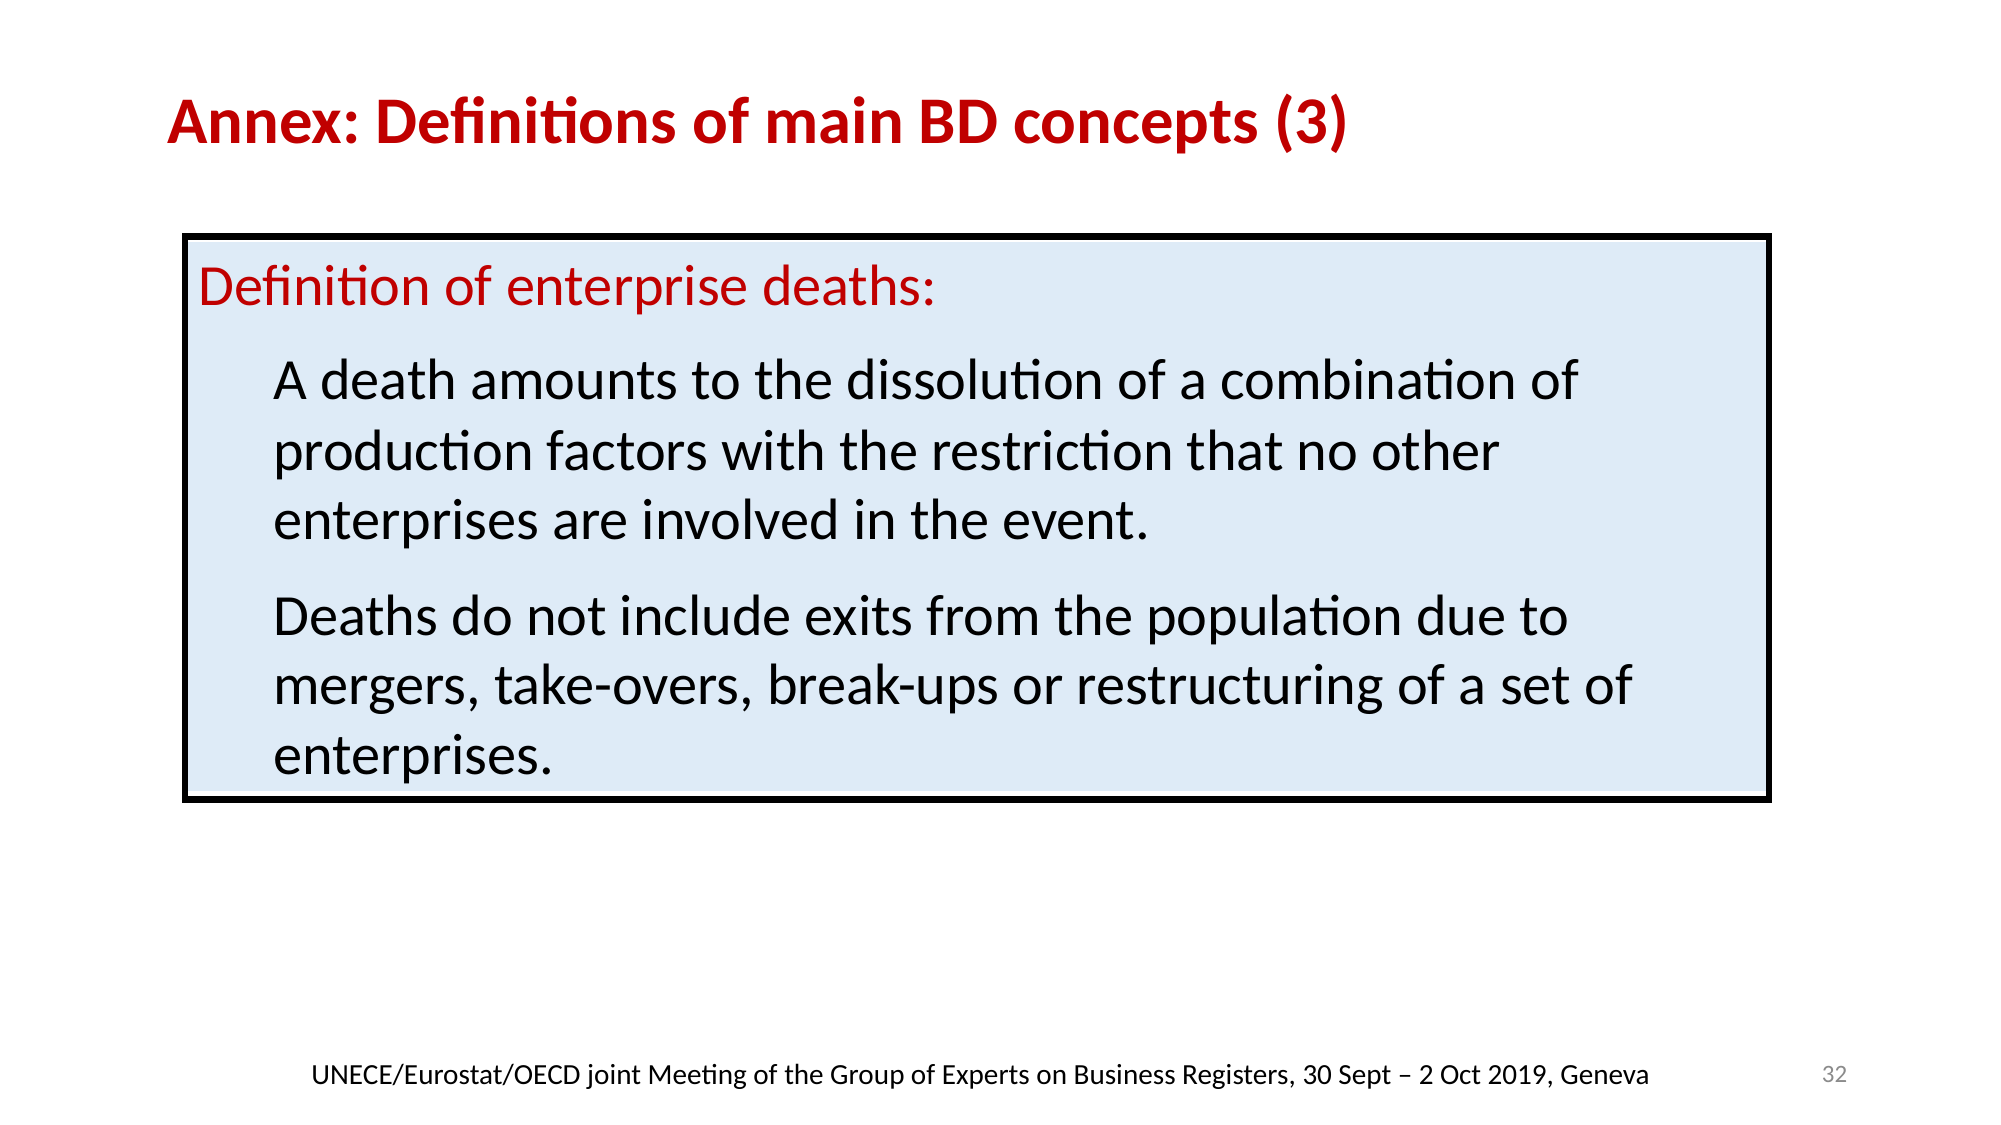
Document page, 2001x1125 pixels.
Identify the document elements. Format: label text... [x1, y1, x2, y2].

slide_number 32 [1412, 1042, 1863, 1103]
text_box [184, 235, 1770, 801]
text_box Annex: Definitions of main BD concepts (3) [152, 69, 1841, 165]
footer UNECE/Eurostat/OECD joint Meeting of the Group of Experts on Business Registers, 30 Sept – 2 Oct 2019, Geneva [277, 1042, 1412, 1103]
